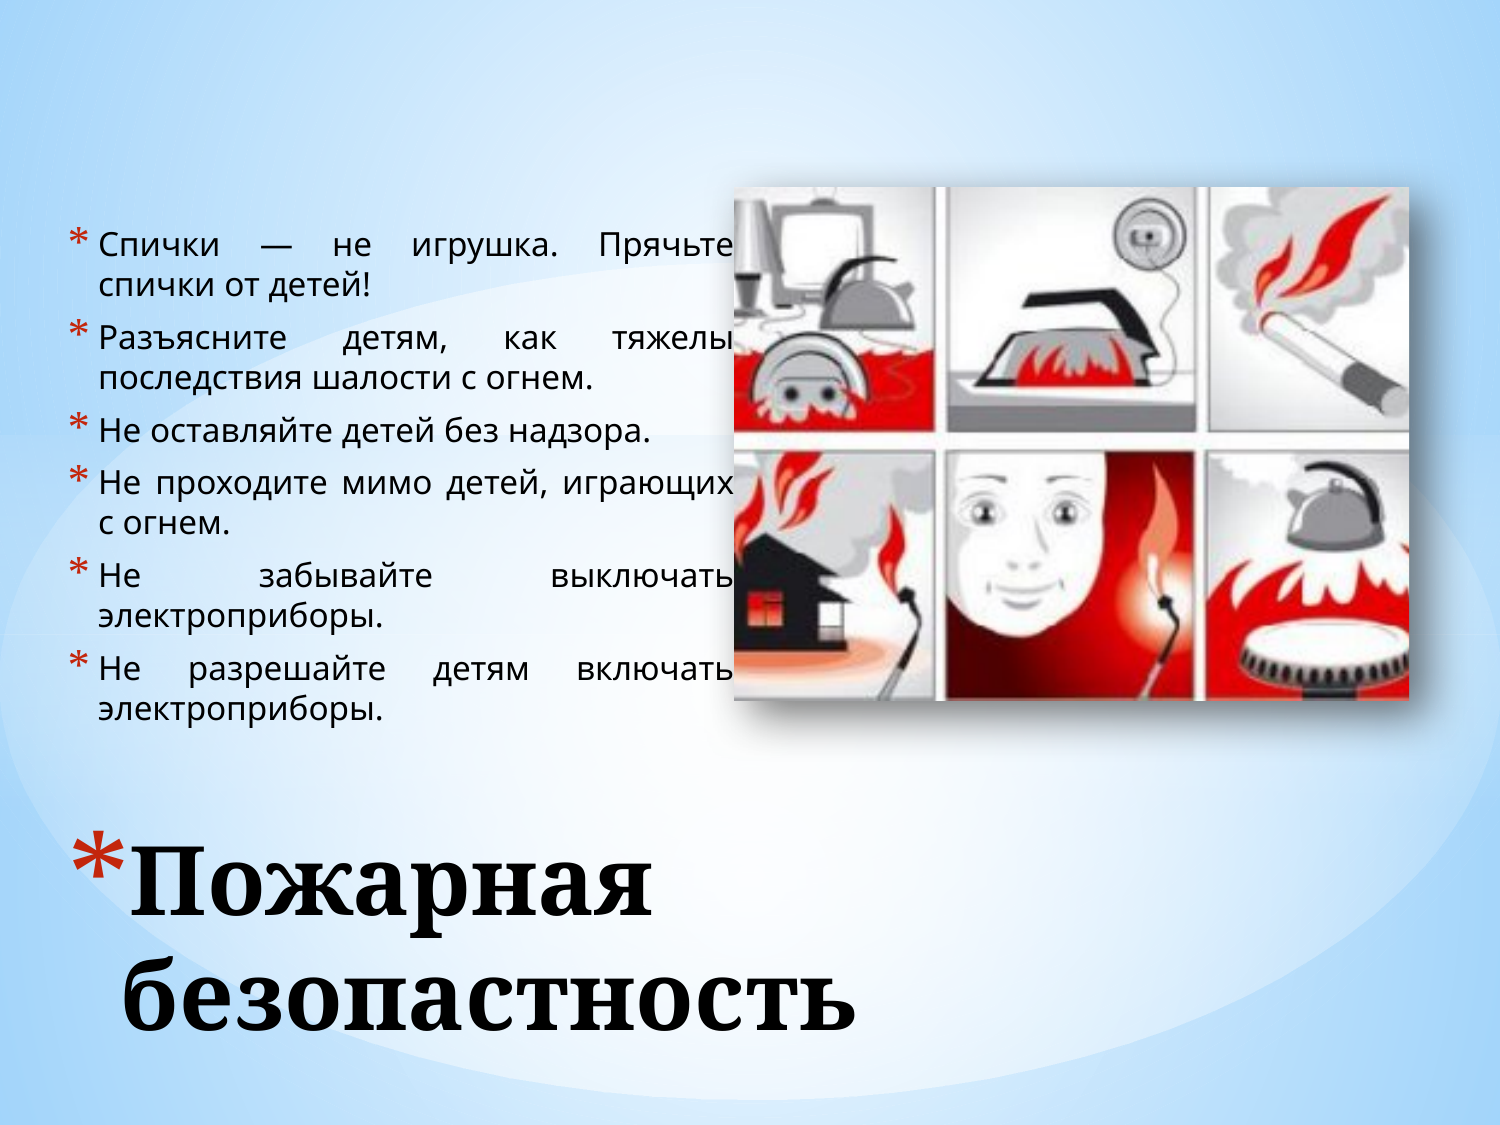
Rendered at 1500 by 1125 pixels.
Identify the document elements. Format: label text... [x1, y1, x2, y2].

picture [733, 187, 1410, 701]
title Пожарная безопастность [53, 869, 1101, 1058]
list Спички — не игрушка. Прячьте спички от детей! Разъясните детям, как тяжелы последствия шалости с огнем. Не оставляйте детей без надзора. Не проходите мимо детей, играющих с огнем. Не забывайте выключать электроприборы. Не разрешайте детям включать электроприборы. [53, 165, 750, 787]
